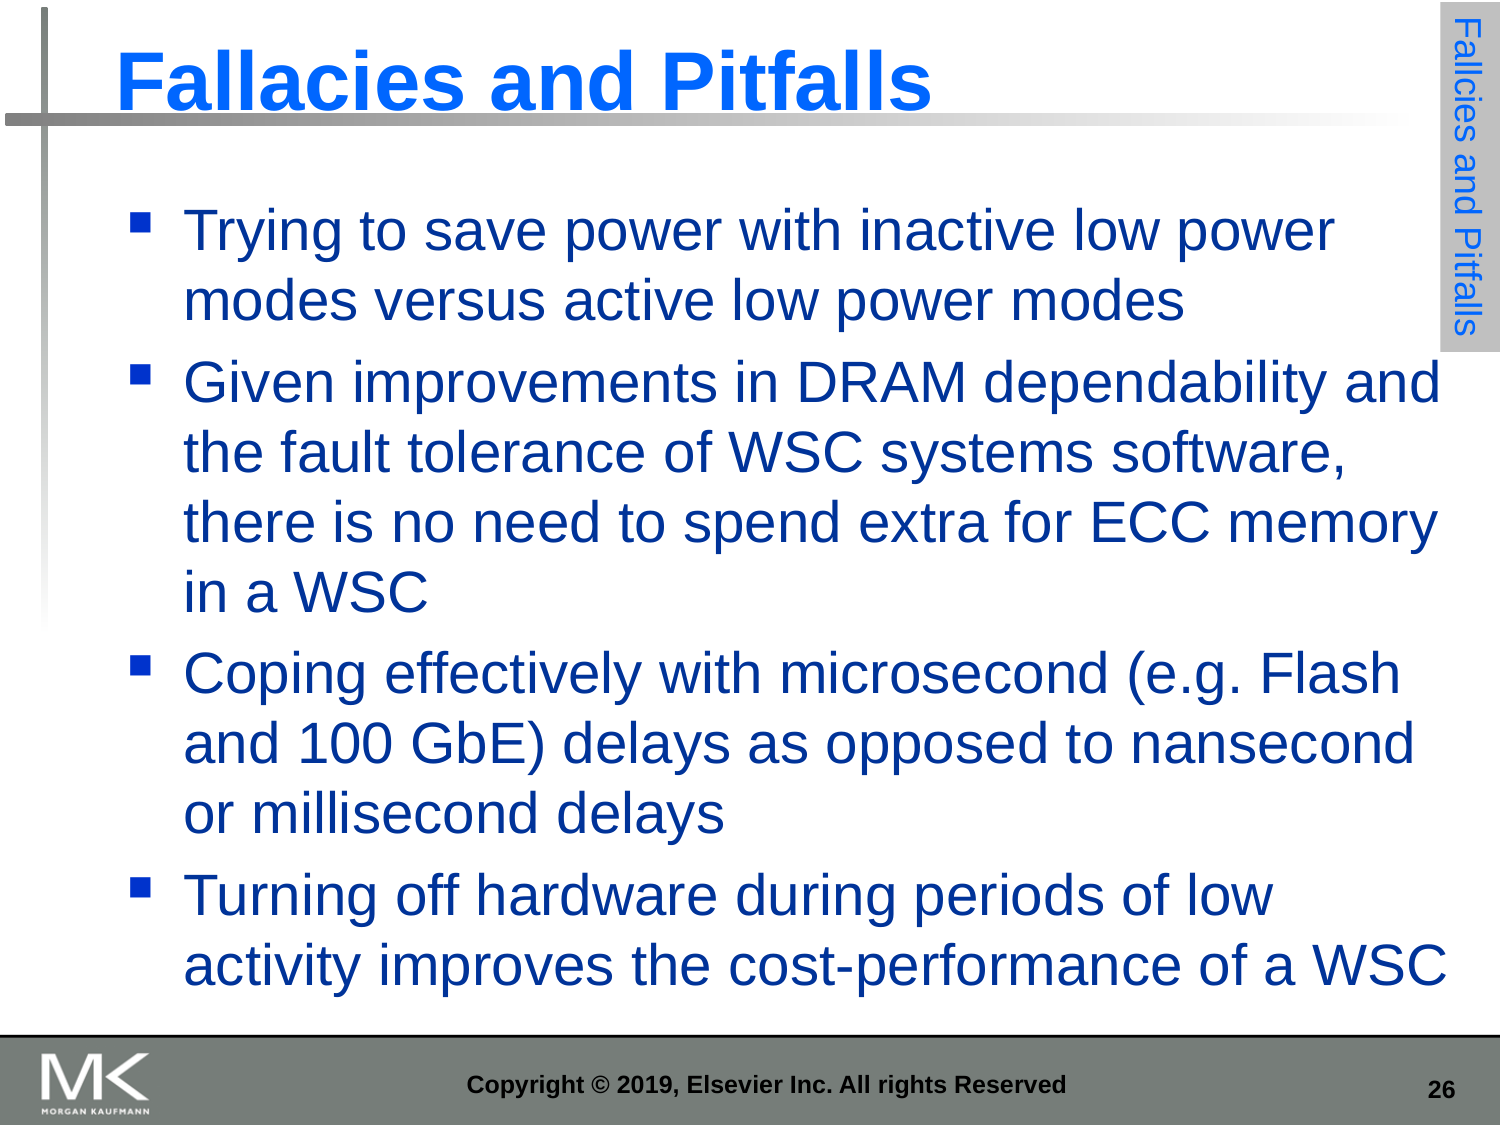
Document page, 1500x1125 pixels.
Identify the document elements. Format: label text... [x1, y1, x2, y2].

title Fallacies and Pitfalls [100, 18, 1440, 135]
text_box Fallcies and Pitfalls [1440, 2, 1500, 352]
picture [29, 1046, 160, 1123]
list Trying to save power with inactive low power modes versus active low power modes Given improvements in DRAM dependability and the fault tolerance of WSC systems software, there is no need to spend extra for ECC memory in a WSC Coping effectively with microsecond (e.g. Flash and 100 GbE) delays as opposed to nansecond or millisecond delays Turning off hardware during periods of low activity improves the cost-performance of a WSC [111, 184, 1470, 1024]
footer Copyright © 2019, Elsevier Inc. All rights Reserved [170, 1046, 1365, 1106]
